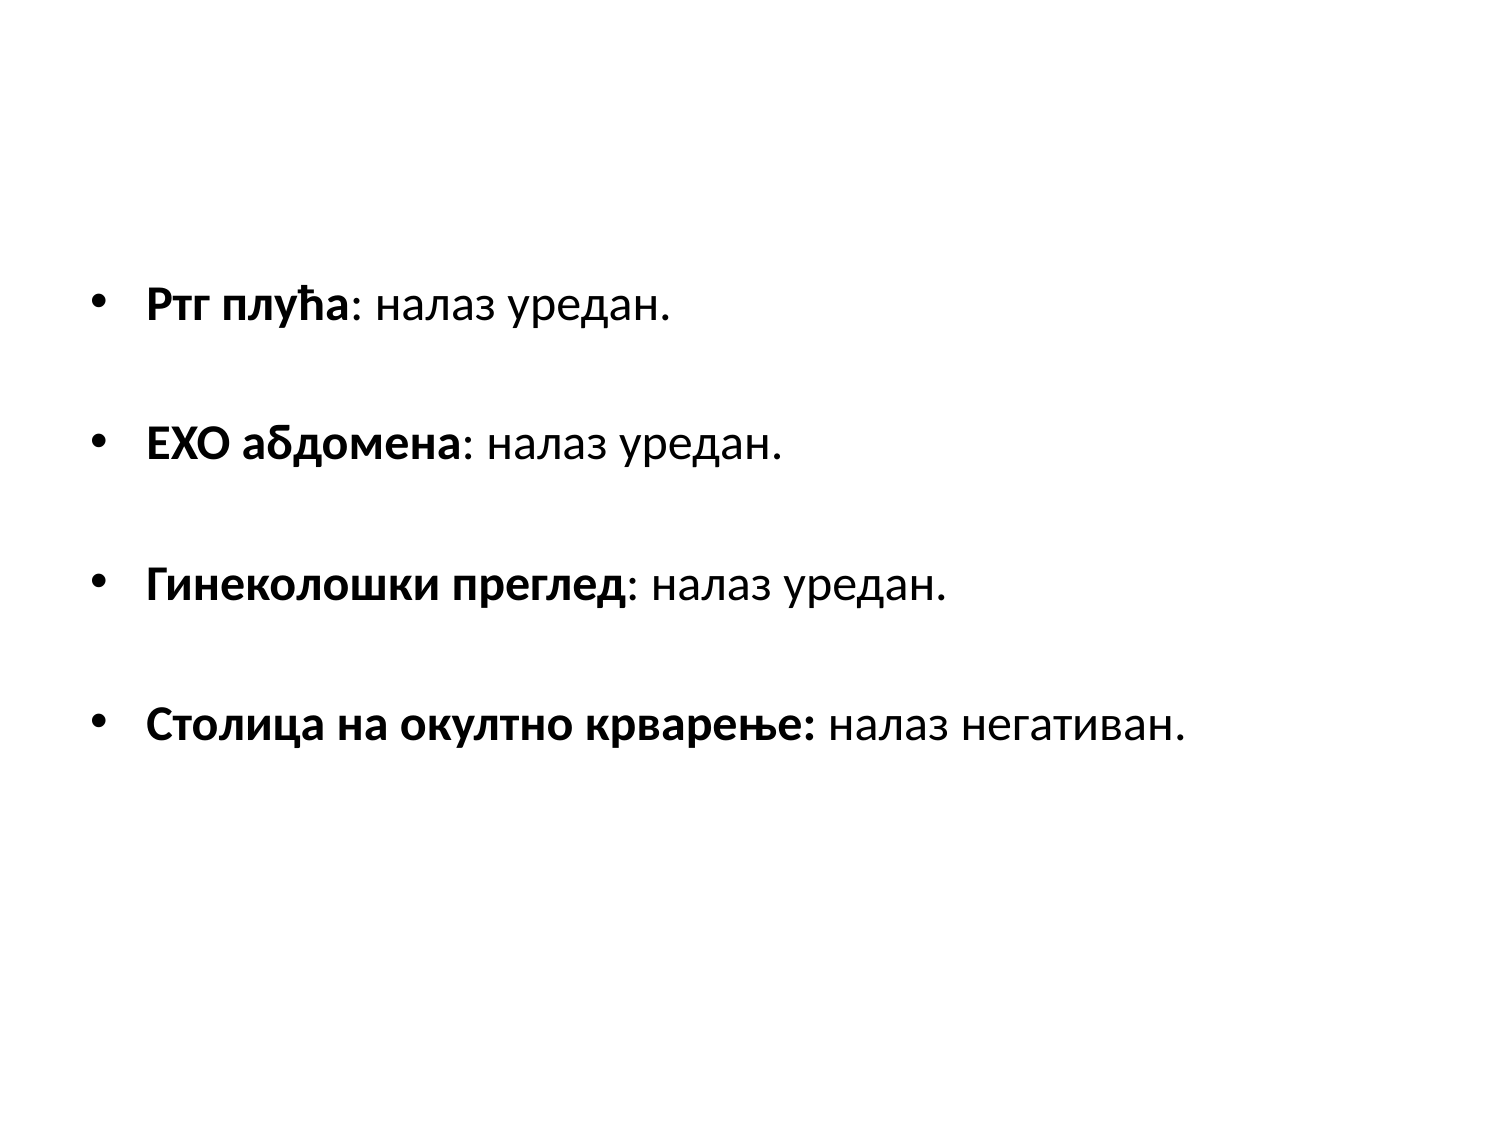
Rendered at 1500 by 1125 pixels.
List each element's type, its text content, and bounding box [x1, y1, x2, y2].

list Ртг плућа: налаз уредан. ЕХО абдомена: налаз уредан. Гинеколошки преглед: налаз уредан. Столица на окултно крварење: налаз негативан. [75, 262, 1425, 1005]
